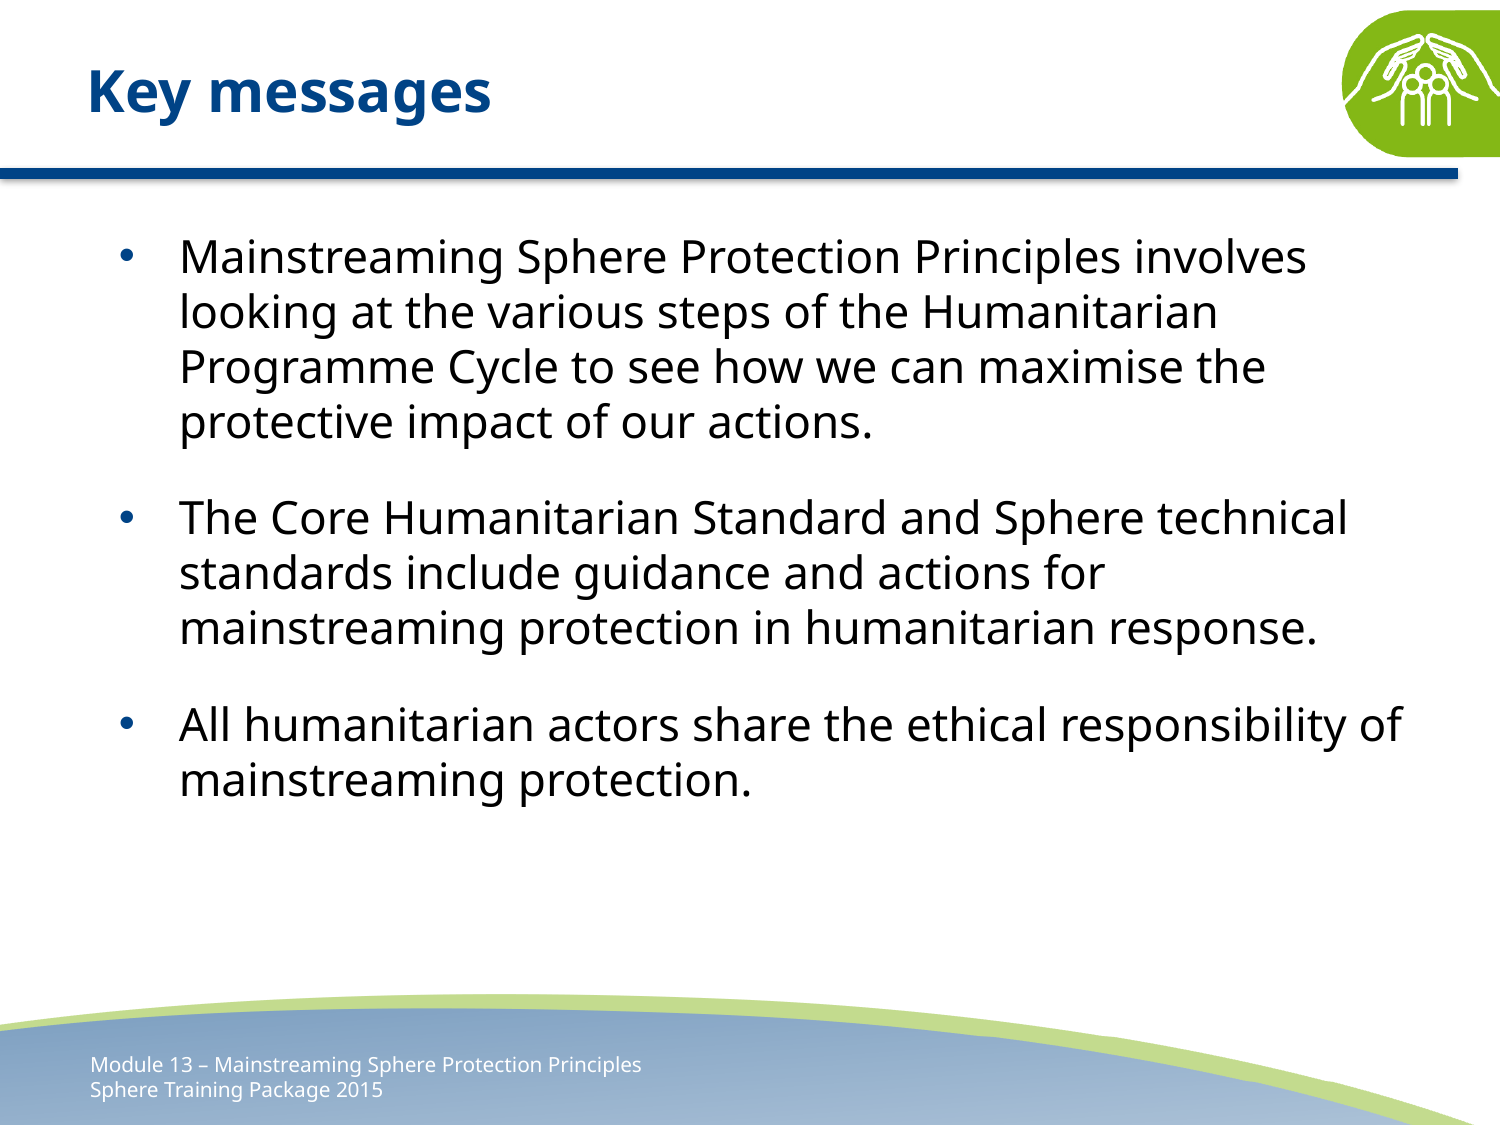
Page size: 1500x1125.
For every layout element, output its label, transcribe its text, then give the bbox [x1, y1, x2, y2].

footer Module 13 – Mainstreaming Sphere Protection Principles Sphere Training Package 2015 [75, 1046, 1072, 1107]
title Key messages [75, 0, 1335, 178]
list Mainstreaming Sphere Protection Principles involves looking at the various steps of the Humanitarian Programme Cycle to see how we can maximise the protective impact of our actions. The Core Humanitarian Standard and Sphere technical standards include guidance and actions for mainstreaming protection in humanitarian response. All humanitarian actors share the ethical responsibility of mainstreaming protection. [75, 219, 1425, 1005]
picture [0, 992, 1500, 1125]
picture [1335, 9, 1500, 158]
